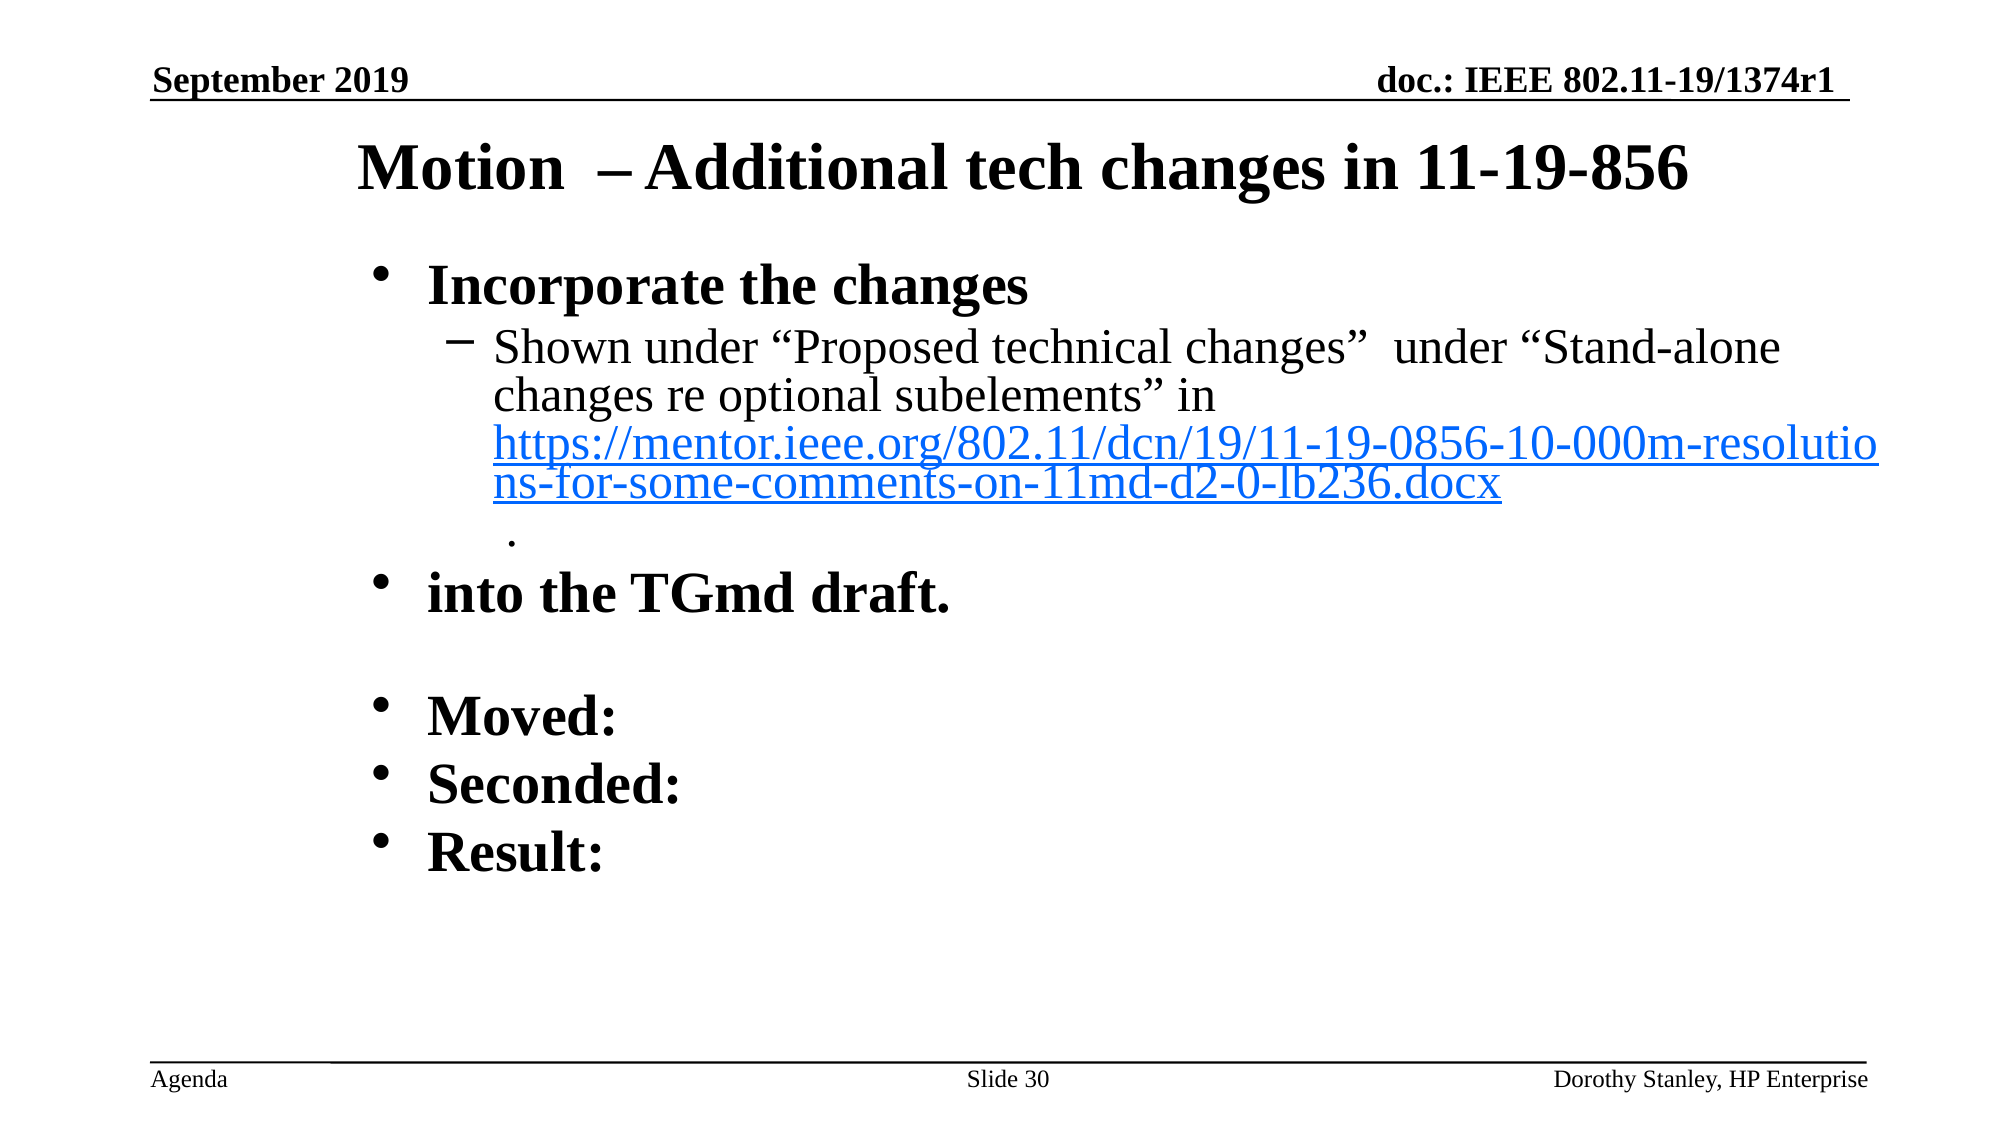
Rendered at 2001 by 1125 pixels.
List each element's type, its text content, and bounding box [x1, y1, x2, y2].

slide_number Slide 30 [966, 1062, 1051, 1093]
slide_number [152, 54, 567, 100]
title Motion – Additional tech changes in 11-19-856 [200, 75, 1850, 250]
list Incorporate the changes Shown under “Proposed technical changes” under “Stand-alone changes re optional subelements” in https://mentor.ieee.org/802.11/dcn/19/11-19-0856-10-000m-resolutions-for-some-comments-on-11md-d2-0-lb236.docx . into the TGmd draft. Moved: Seconded: Result: [356, 251, 1911, 1002]
footer Dorothy Stanley, HP Enterprise [1549, 1062, 1869, 1093]
